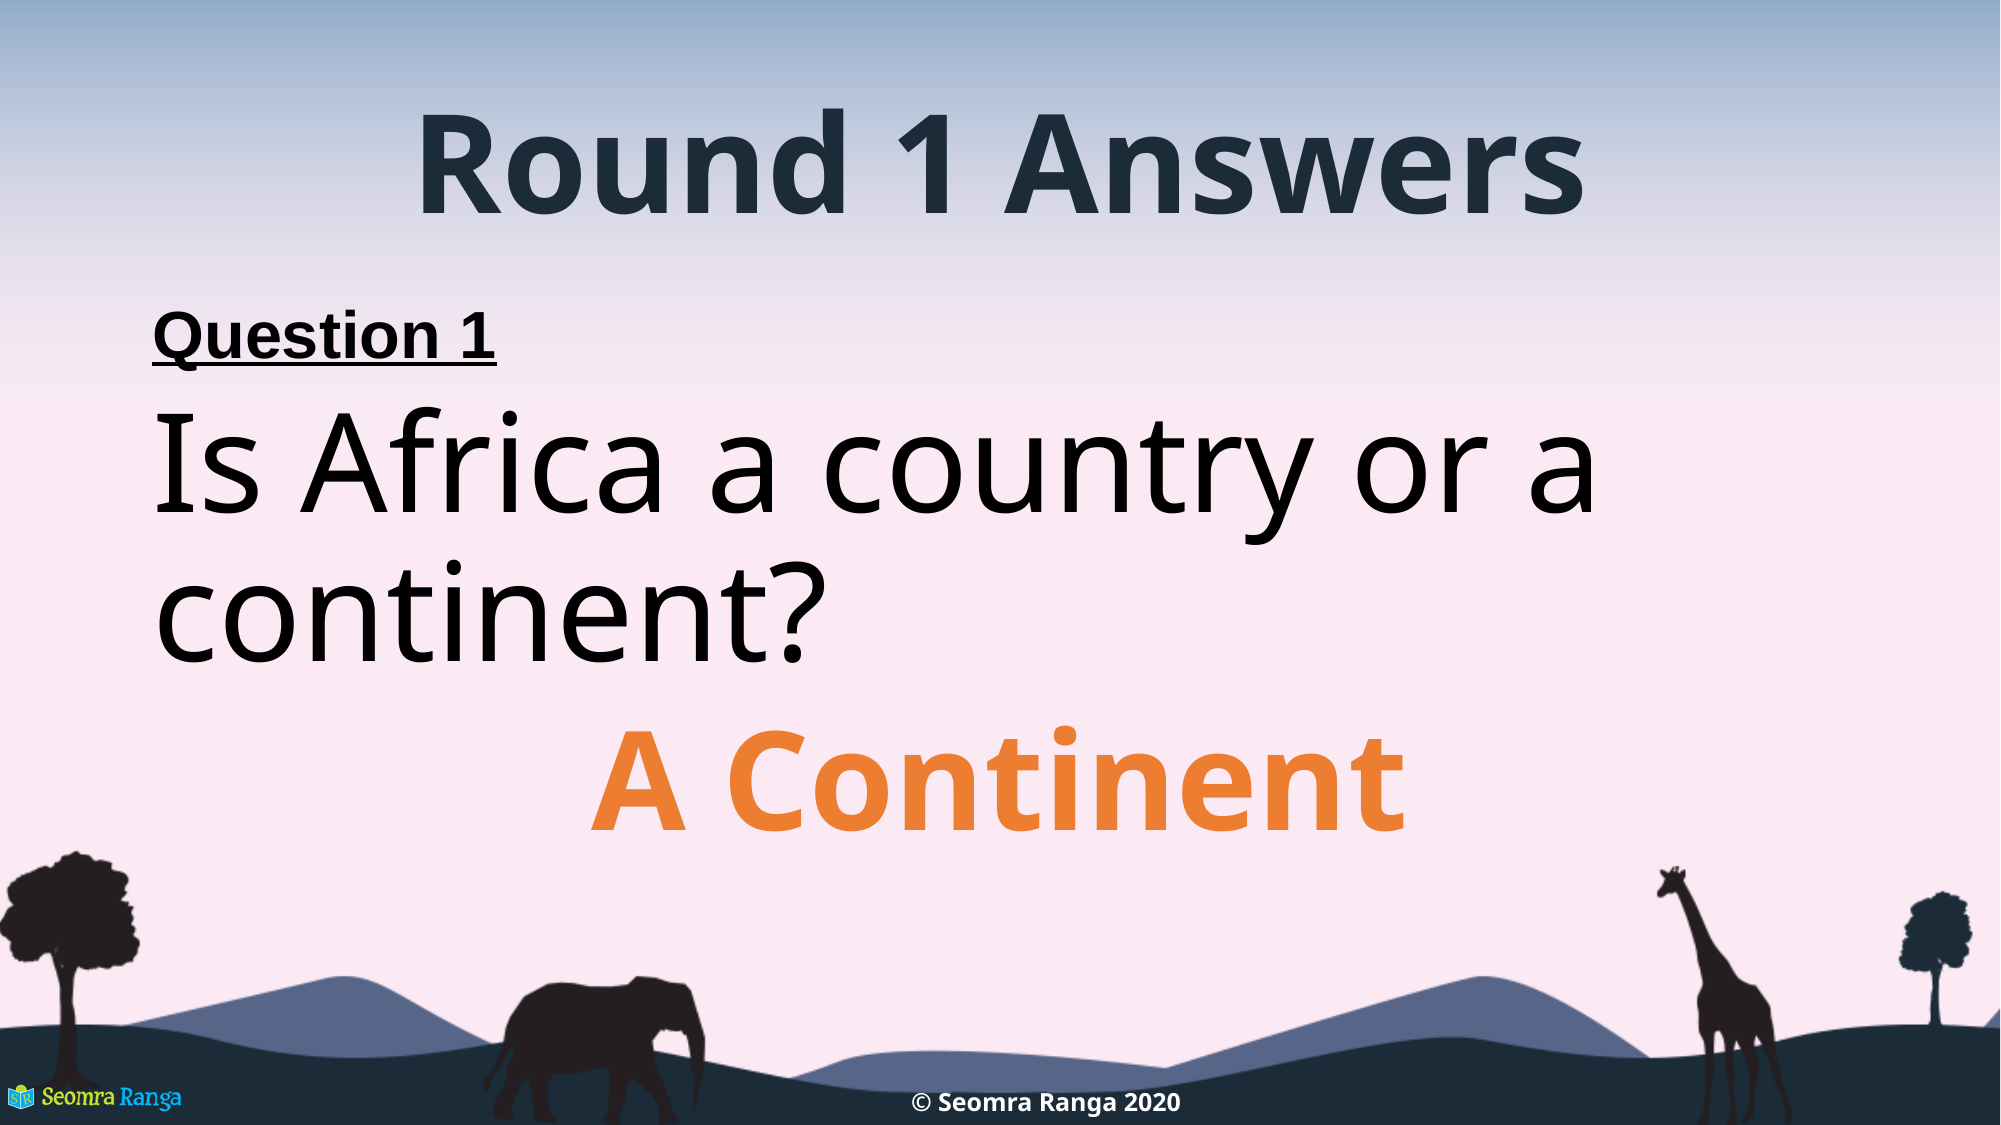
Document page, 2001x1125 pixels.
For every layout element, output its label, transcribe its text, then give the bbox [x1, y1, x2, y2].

list Question 1 Is Africa a country or a continent? A Continent [137, 293, 1863, 1014]
title Round 1 Answers [137, 59, 1863, 278]
picture [0, 0, 2001, 1125]
text_box © Seomra Ranga 2020 www.seomraranga.com [762, 1079, 1330, 1125]
